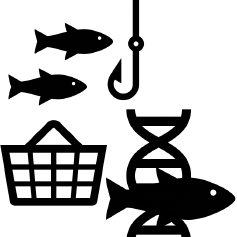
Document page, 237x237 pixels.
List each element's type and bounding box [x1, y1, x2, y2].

text_box [88, 103, 237, 237]
picture [0, 0, 152, 225]
